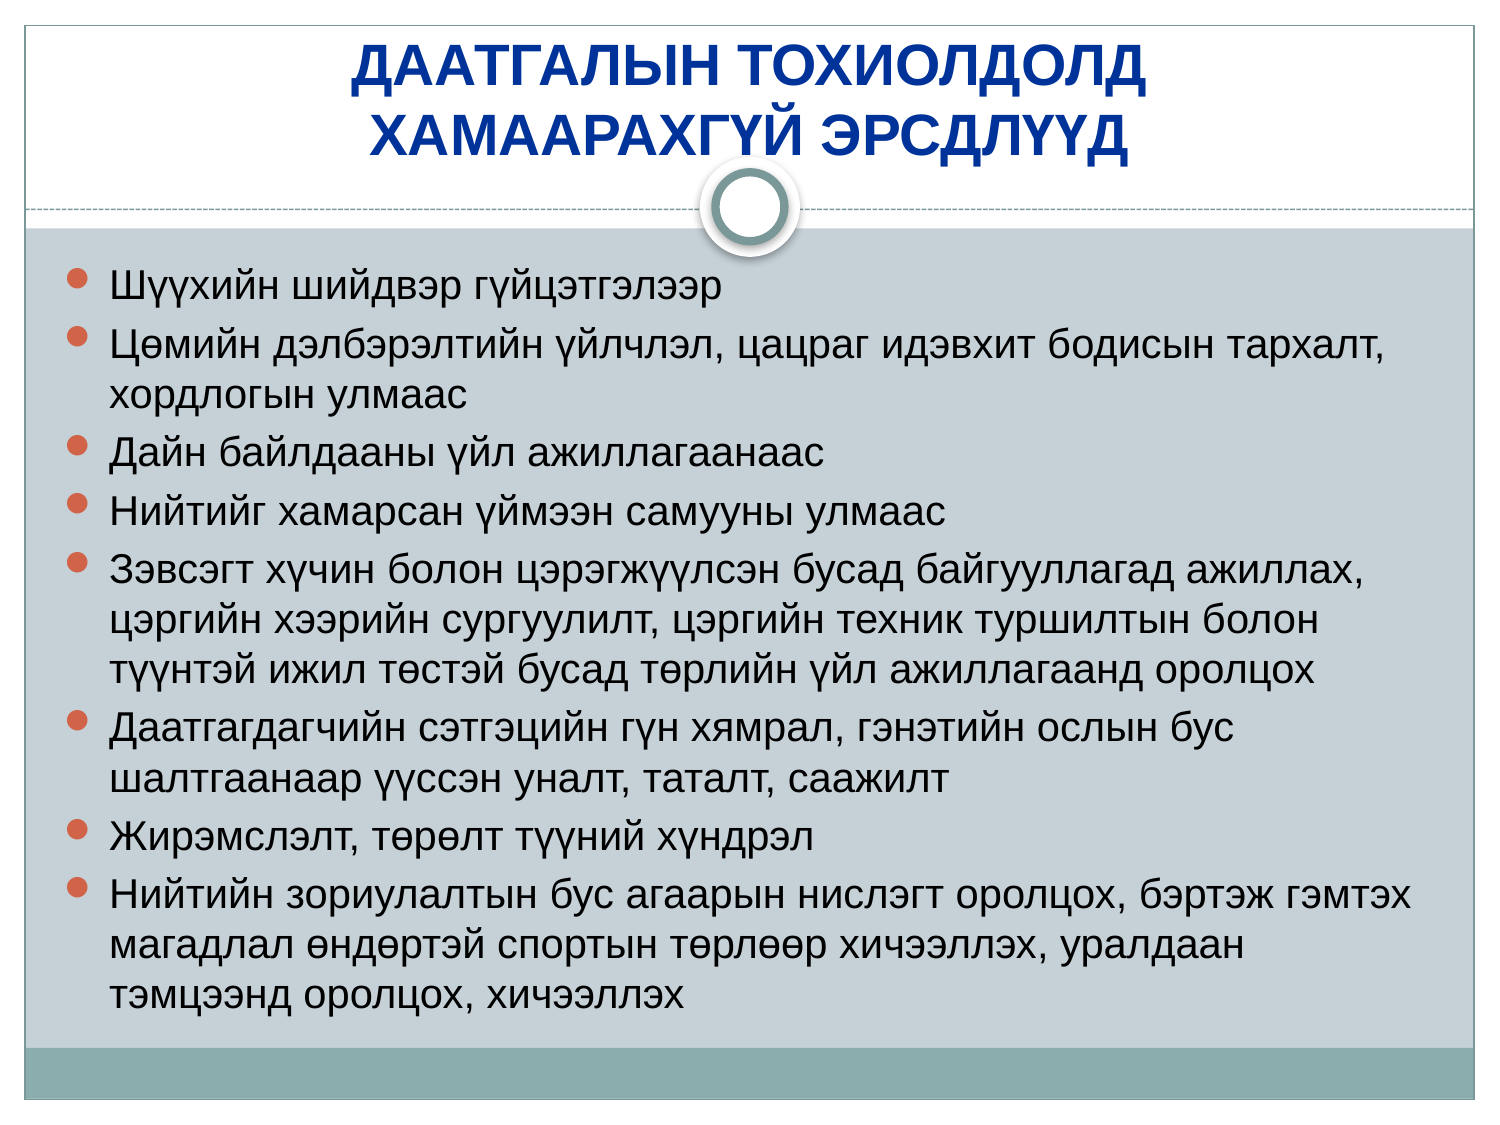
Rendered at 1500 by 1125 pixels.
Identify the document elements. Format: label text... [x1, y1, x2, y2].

title ДААТГАЛЫН ТОХИОЛДОЛД ХАМААРАХГҮЙ ЭРСДЛҮҮД [49, 37, 1450, 175]
list Шүүхийн шийдвэр гүйцэтгэлээр Цөмийн дэлбэрэлтийн үйлчлэл, цацраг идэвхит бодисын тархалт, хордлогын улмаас Дайн байлдааны үйл ажиллагаанаас Нийтийг хамарсан үймээн самууны улмаас Зэвсэгт хүчин болон цэрэгжүүлсэн бусад байгууллагад ажиллах, цэргийн хээрийн сургуулилт, цэргийн техник туршилтын болон түүнтэй ижил төстэй бусад төрлийн үйл ажиллагаанд оролцох Даатгагдагчийн сэтгэцийн гүн хямрал, гэнэтийн ослын бус шалтгаанаар үүссэн уналт, таталт, саажилт Жирэмслэлт, төрөлт түүний хүндрэл Нийтийн зориулалтын бус агаарын нислэгт оролцох, бэртэж гэмтэх магадлал өндөртэй спортын төрлөөр хичээллэх, уралдаан тэмцээнд оролцох, хичээллэх [49, 250, 1445, 1050]
